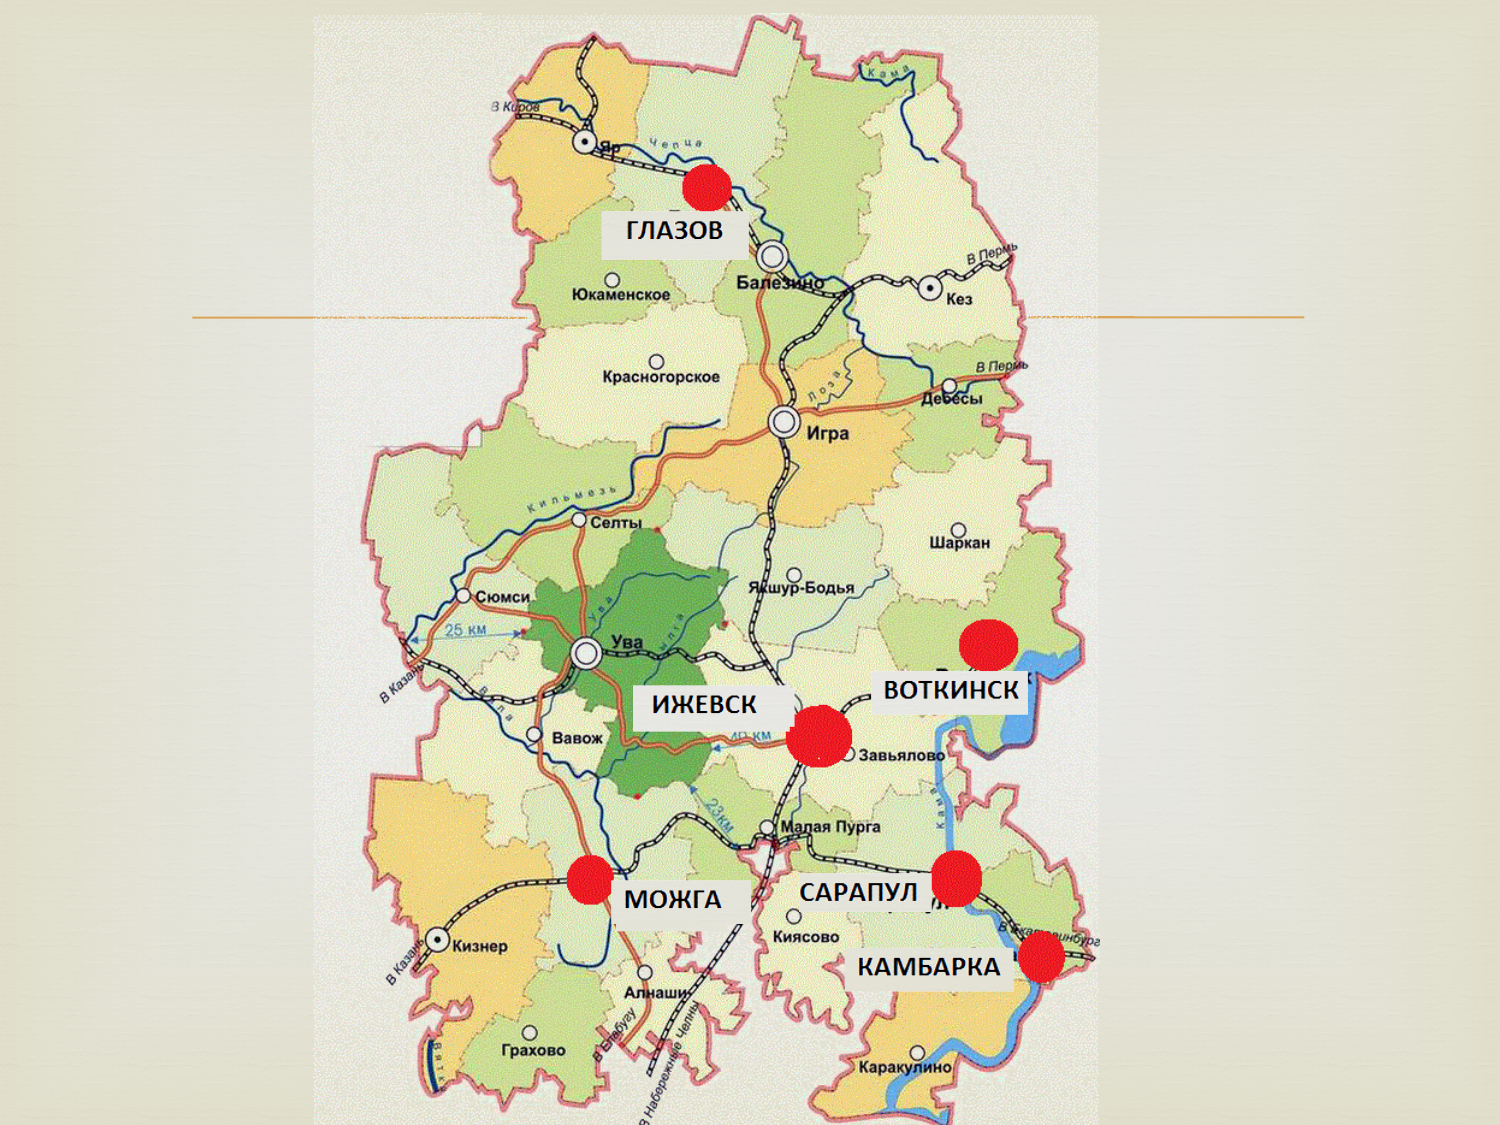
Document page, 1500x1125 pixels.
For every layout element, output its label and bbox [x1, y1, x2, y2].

list [311, 12, 1101, 1125]
